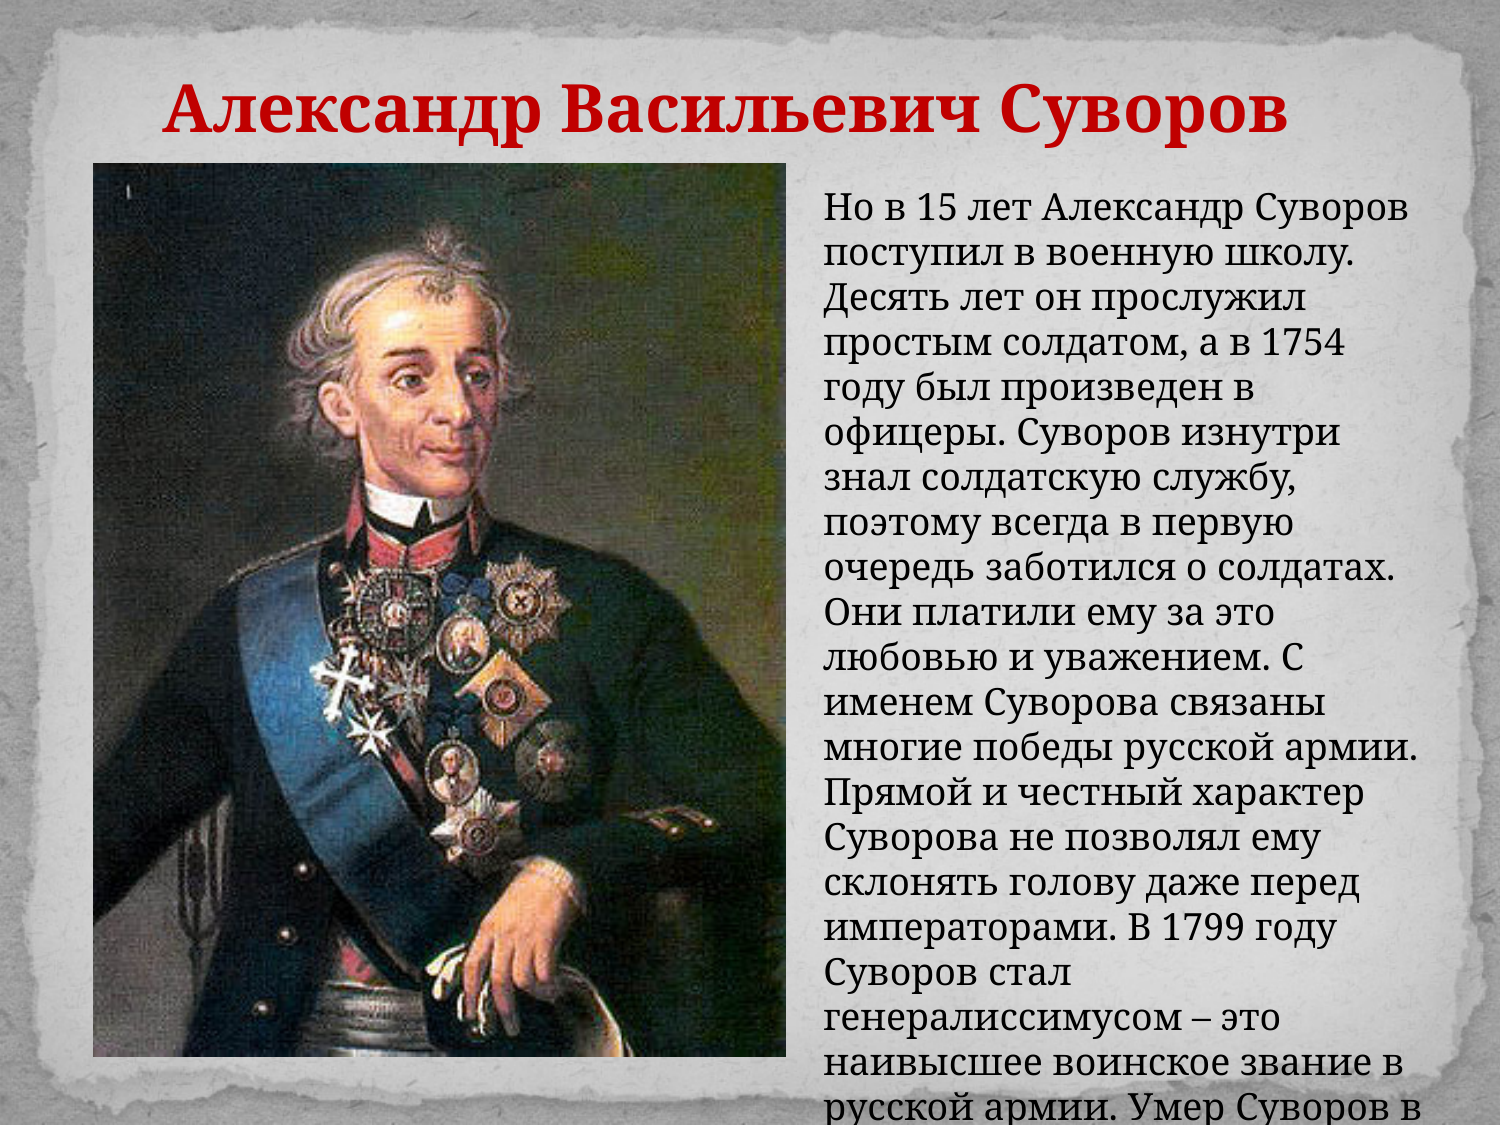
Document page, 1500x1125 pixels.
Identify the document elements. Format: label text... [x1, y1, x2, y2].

picture [93, 163, 786, 1057]
text_box Но в 15 лет Александр Суворов поступил в военную школу. Десять лет он прослужил простым солдатом, а в 1754 году был произведен в офицеры. Суворов изнутри знал солдатскую службу, поэтому всегда в первую очередь заботился о солдатах. Они платили ему за это любовью и уважением. С именем Суворова связаны многие победы русской армии. Прямой и честный характер Суворова не позволял ему склонять голову даже перед императорами. В 1799 году Суворов стал генералиссимусом – это наивысшее воинское звание в русской армии. Умер Суворов в 1800 году, похоронили его в Александро-Невской Лавре. [808, 175, 1442, 1125]
text_box Александр Васильевич Суворов [128, 58, 1325, 154]
